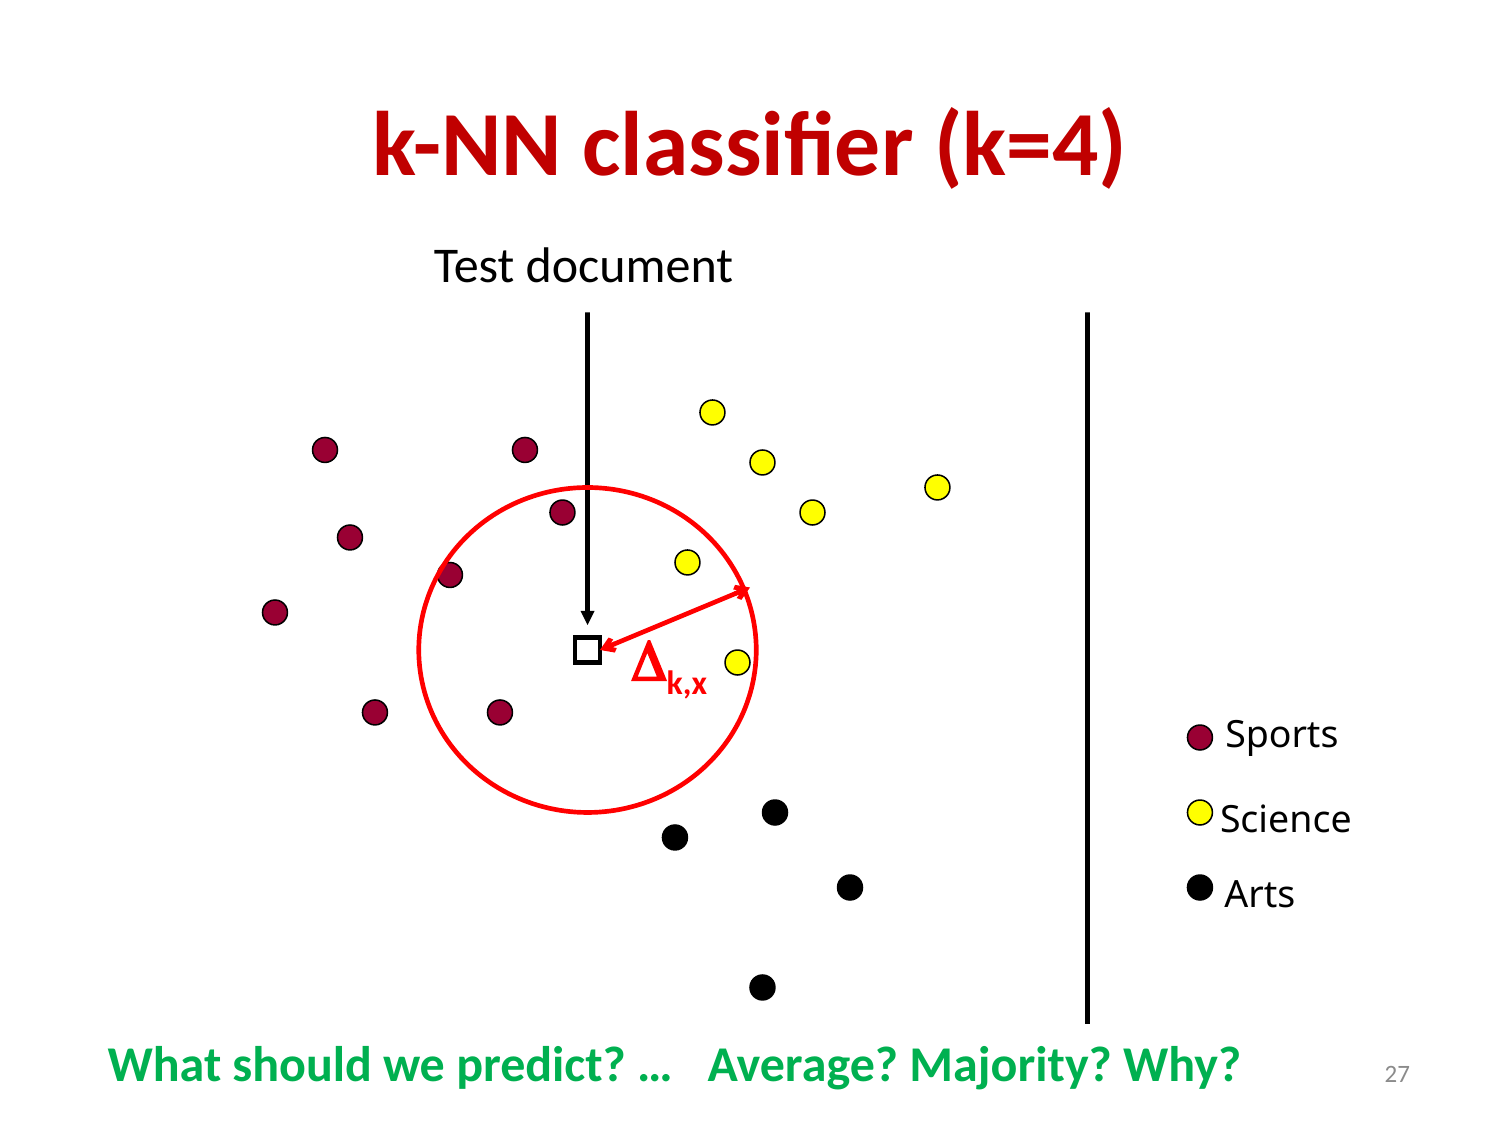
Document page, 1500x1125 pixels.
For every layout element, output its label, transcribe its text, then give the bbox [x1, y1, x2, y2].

slide_number 27 [1074, 1042, 1425, 1103]
text_box [312, 437, 338, 463]
text_box What should we predict? … Average? Majority? Why? [92, 1024, 1257, 1099]
text_box [512, 437, 538, 463]
text_box [924, 474, 950, 500]
text_box [1187, 800, 1205, 826]
text_box [762, 800, 788, 826]
text_box Sports [1210, 702, 1354, 762]
text_box [1187, 875, 1209, 901]
text_box [699, 399, 725, 425]
text_box [662, 825, 688, 850]
title k-NN classifier (k=4) [75, 45, 1425, 233]
text_box Arts [1209, 862, 1311, 923]
text_box [362, 699, 388, 725]
text_box [418, 487, 757, 813]
text_box Science [1205, 787, 1367, 848]
text_box [800, 500, 826, 526]
text_box [262, 600, 288, 625]
text_box [750, 450, 775, 475]
text_box [337, 525, 363, 550]
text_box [599, 587, 751, 651]
text_box Dk,x [616, 658, 723, 709]
text_box [1187, 725, 1210, 751]
text_box Test document [419, 224, 749, 300]
text_box [837, 875, 863, 901]
text_box [750, 975, 775, 1000]
